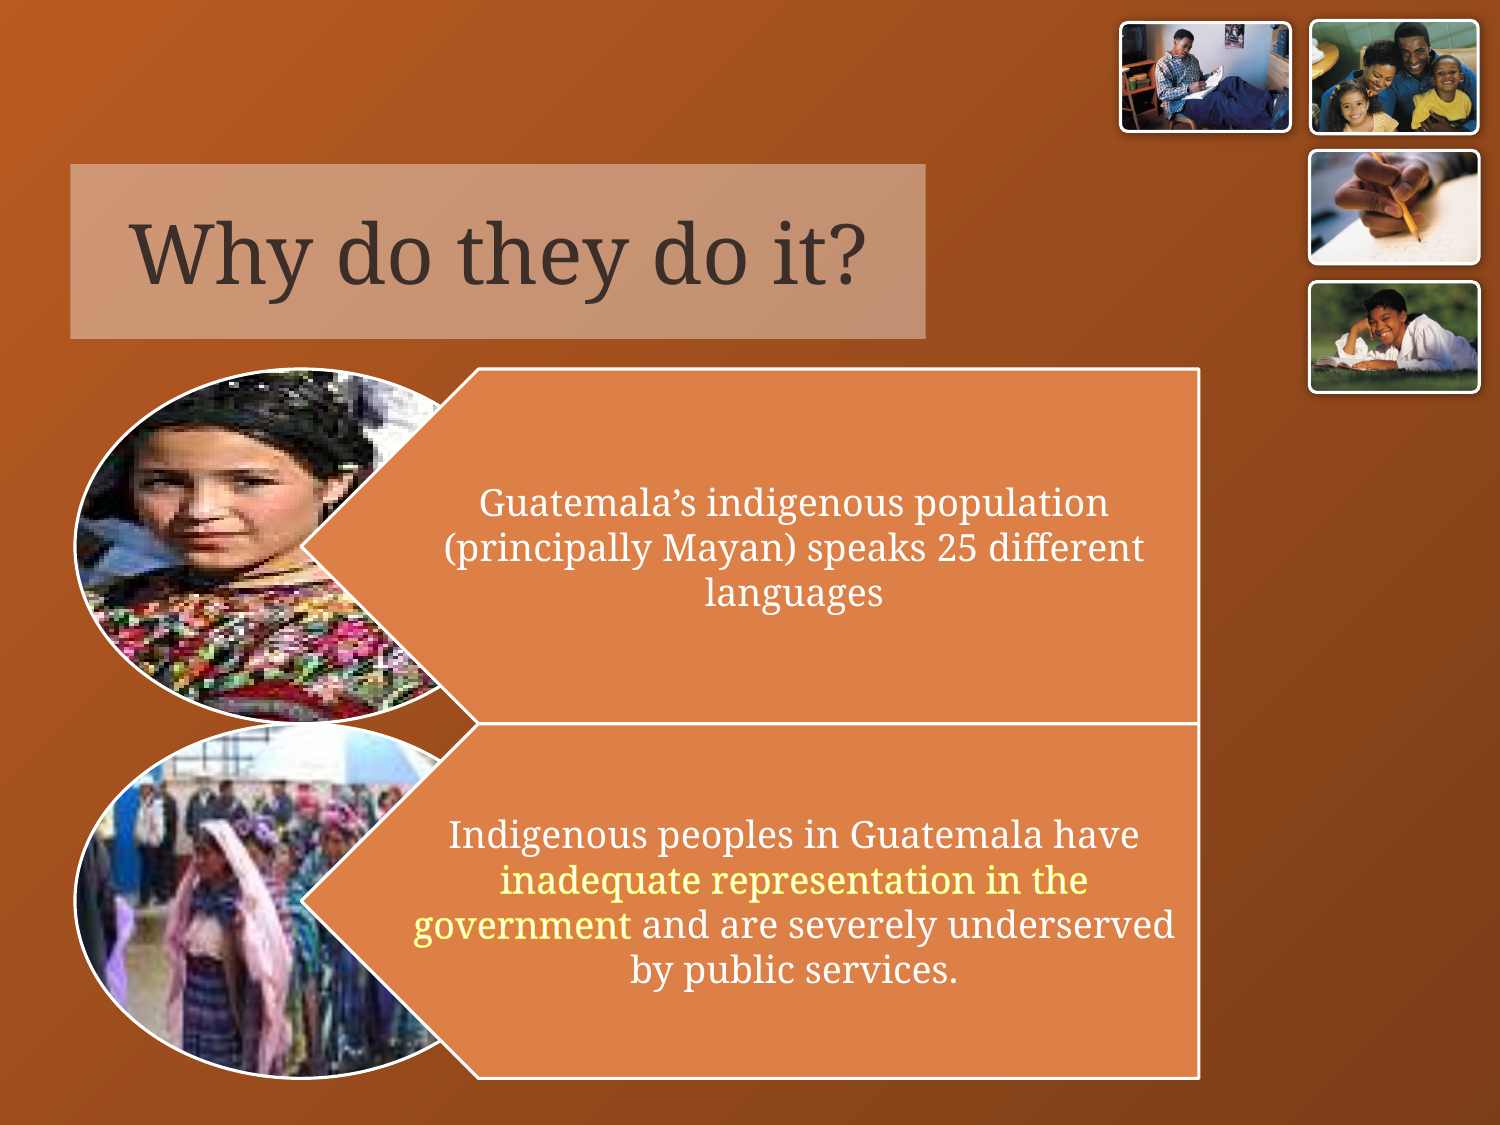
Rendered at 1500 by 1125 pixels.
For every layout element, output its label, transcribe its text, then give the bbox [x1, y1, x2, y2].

title Why do they do it? [70, 164, 926, 339]
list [74, 368, 1426, 1079]
picture [1312, 152, 1477, 262]
picture [1311, 284, 1477, 390]
picture [1313, 22, 1476, 132]
picture [1123, 25, 1288, 129]
